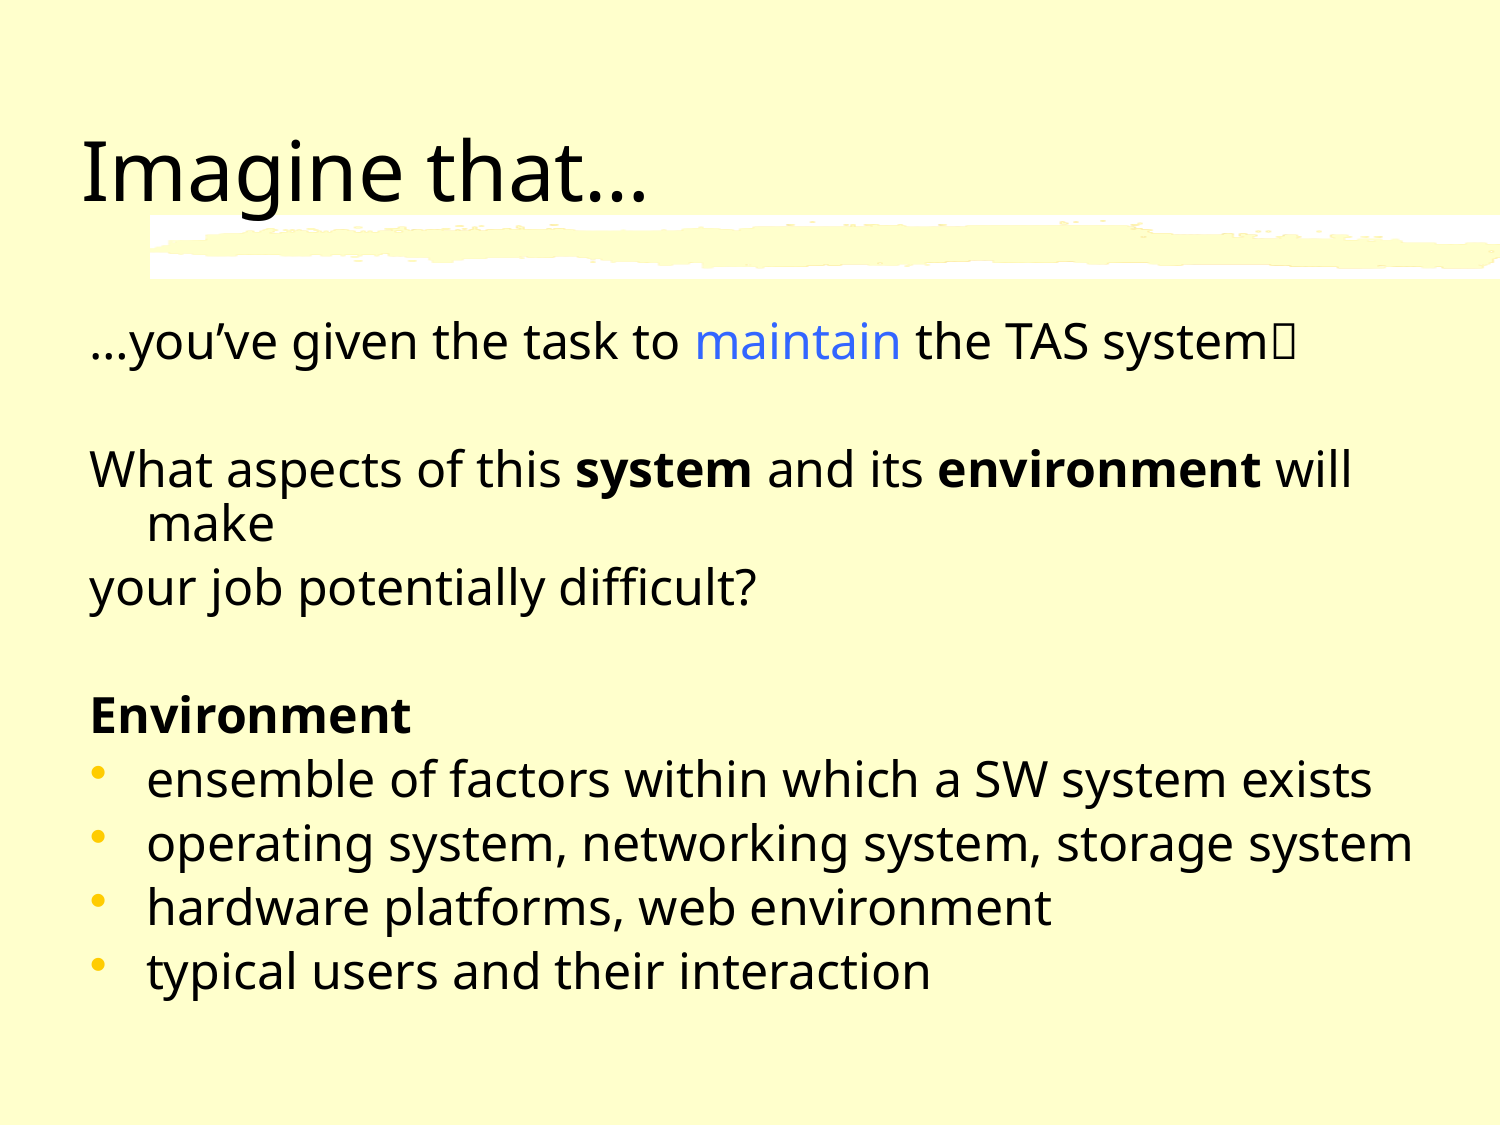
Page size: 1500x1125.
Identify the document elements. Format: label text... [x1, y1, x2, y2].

text_box …you’ve given the task to maintain the TAS system What aspects of this system and its environment will make your job potentially difficult? Environment ensemble of factors within which a SW system exists operating system, networking system, storage system hardware platforms, web environment typical users and their interaction [74, 309, 1471, 1094]
text_box Imagine that… [66, 37, 1342, 225]
